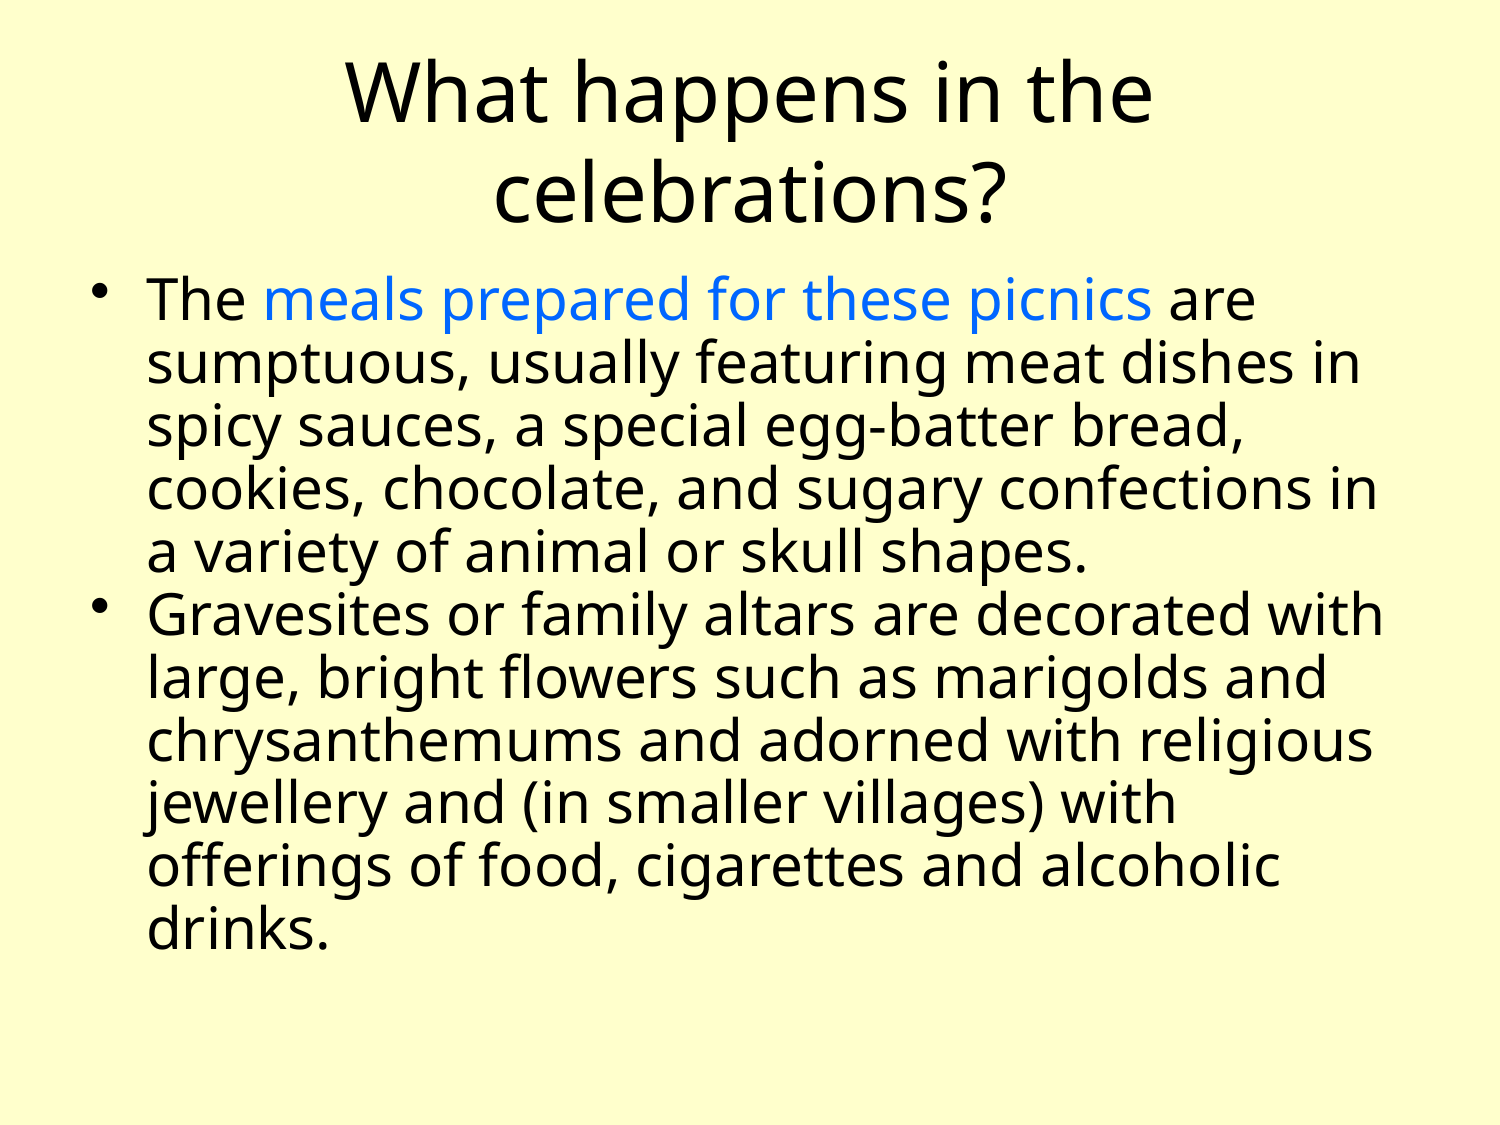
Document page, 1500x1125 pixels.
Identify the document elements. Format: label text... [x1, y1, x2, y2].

list The meals prepared for these picnics are sumptuous, usually featuring meat dishes in spicy sauces, a special egg-batter bread, cookies, chocolate, and sugary confections in a variety of animal or skull shapes. Gravesites or family altars are decorated with large, bright flowers such as marigolds and chrysanthemums and adorned with religious jewellery and (in smaller villages) with offerings of food, cigarettes and alcoholic drinks. [74, 262, 1426, 1006]
title What happens in the celebrations? [74, 44, 1426, 233]
